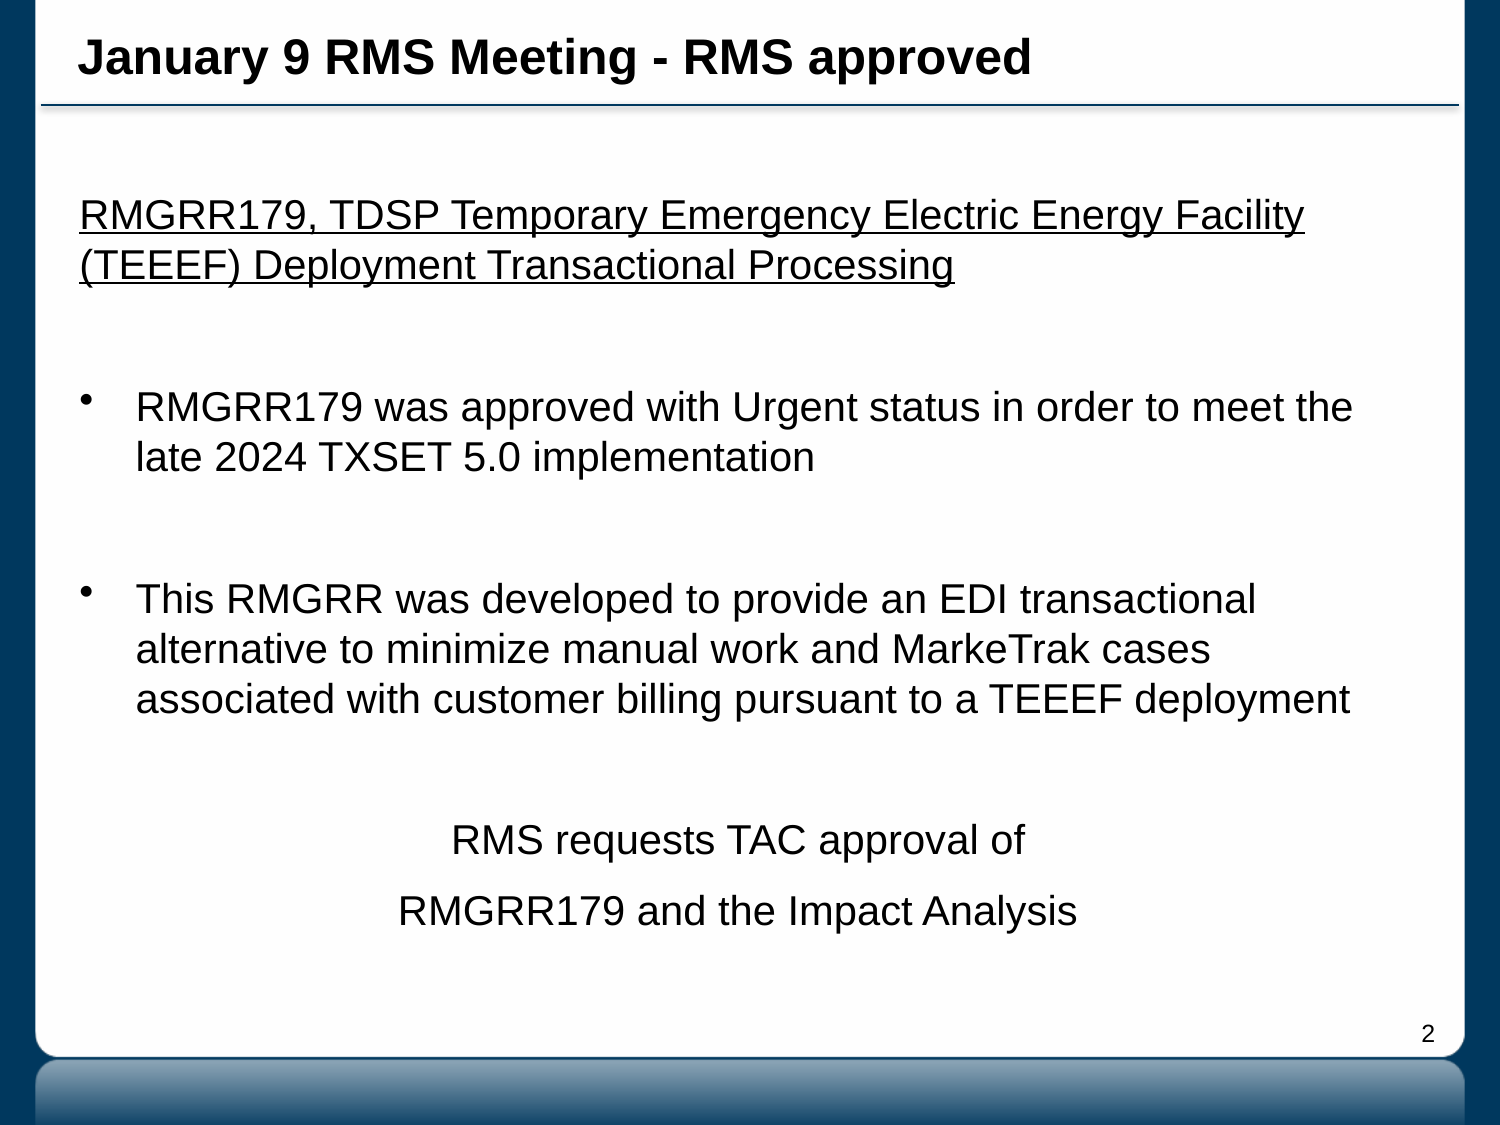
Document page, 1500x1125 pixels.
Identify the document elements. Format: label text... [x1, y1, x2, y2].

text_box RMGRR179, TDSP Temporary Emergency Electric Energy Facility (TEEEF) Deployment Transactional Processing RMGRR179 was approved with Urgent status in order to meet the late 2024 TXSET 5.0 implementation This RMGRR was developed to provide an EDI transactional alternative to minimize manual work and MarkeTrak cases associated with customer billing pursuant to a TEEEF deployment RMS requests TAC approval of RMGRR179 and the Impact Analysis [64, 140, 1423, 988]
title January 9 RMS Meeting - RMS approved [62, 29, 1462, 140]
picture [35, 0, 1465, 1125]
